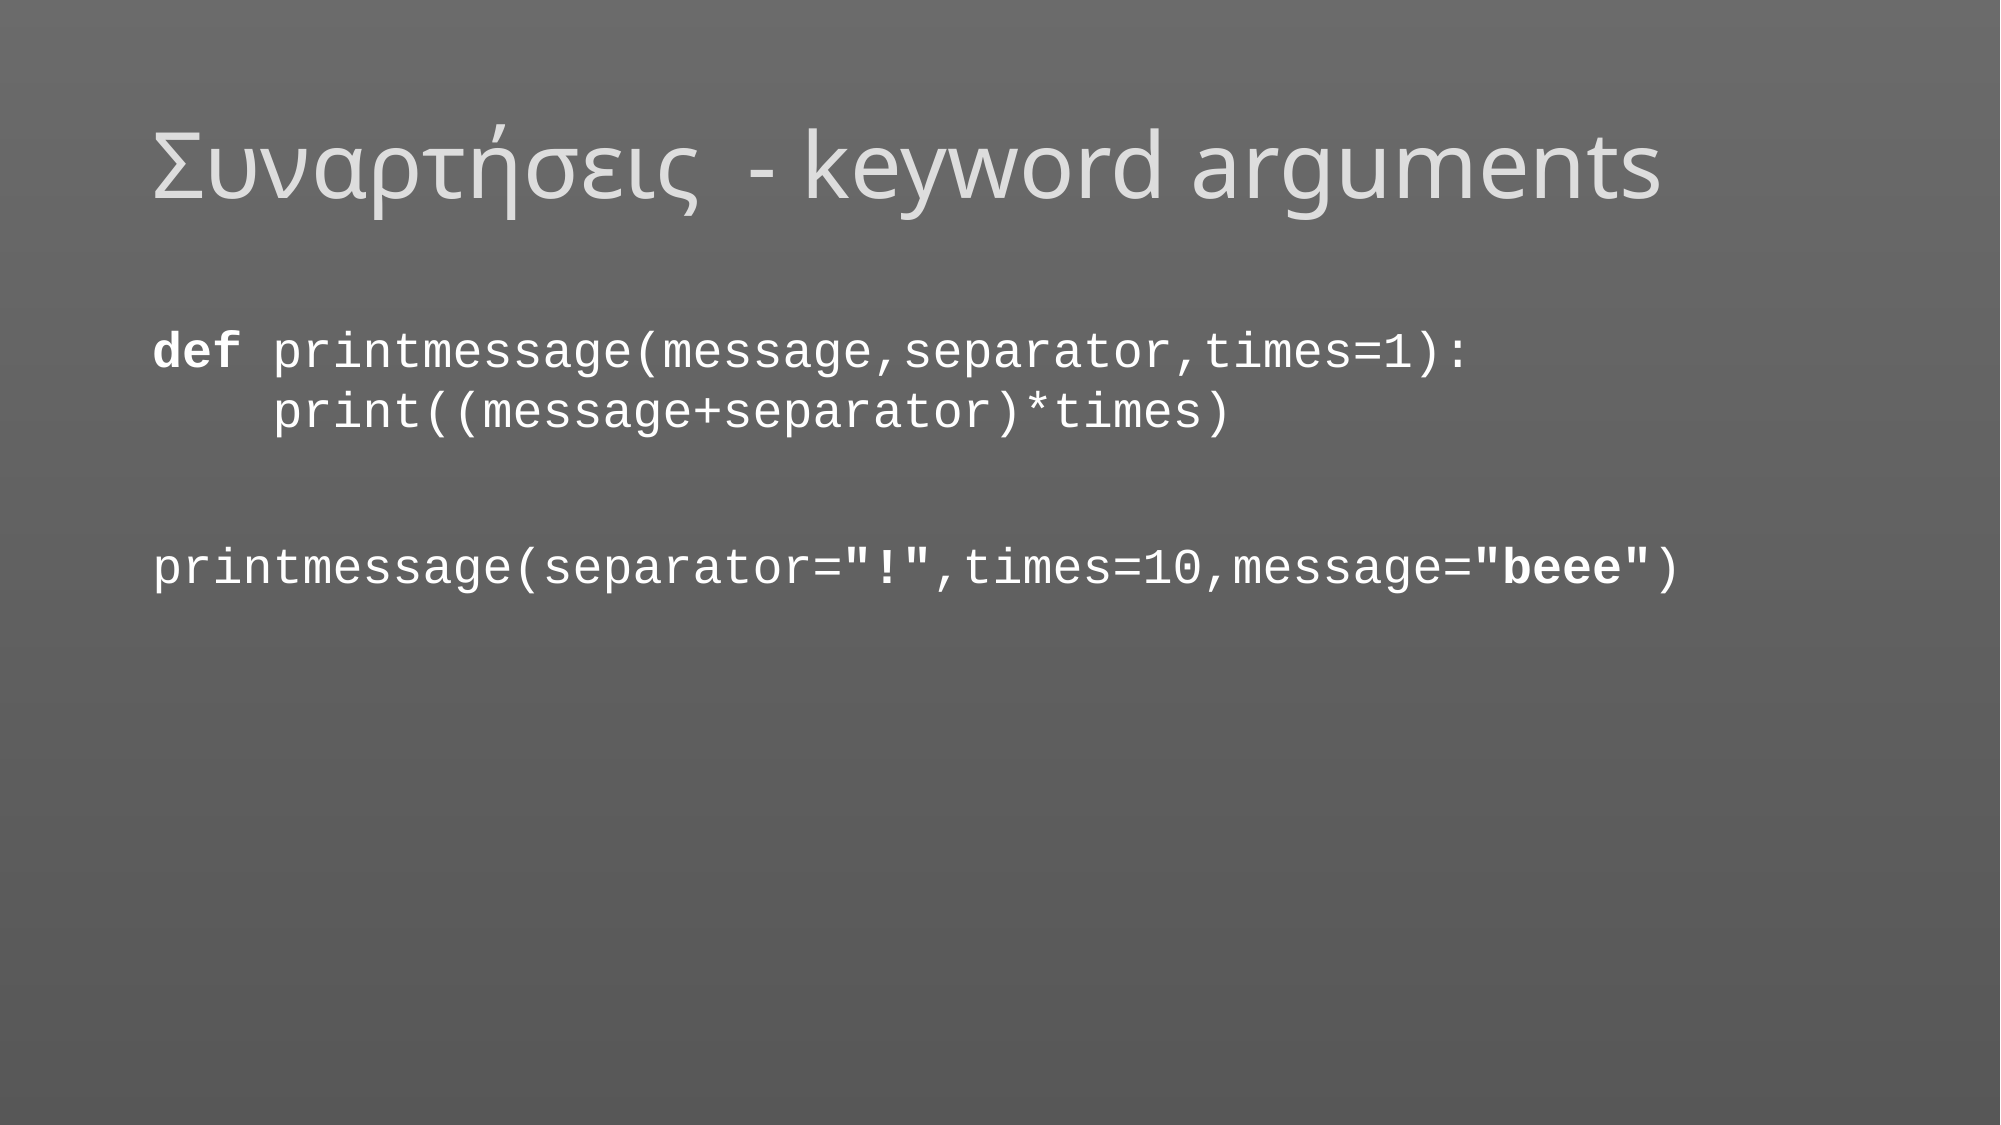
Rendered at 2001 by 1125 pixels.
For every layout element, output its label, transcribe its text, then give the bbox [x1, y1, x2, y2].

text_box printmessage(separator="!",times=10,message="beee") [137, 526, 1711, 602]
text_box def printmessage(message,separator,times=1): print((message+separator)*times) [137, 310, 1525, 446]
title Συναρτήσεις - keyword arguments [137, 59, 1863, 278]
